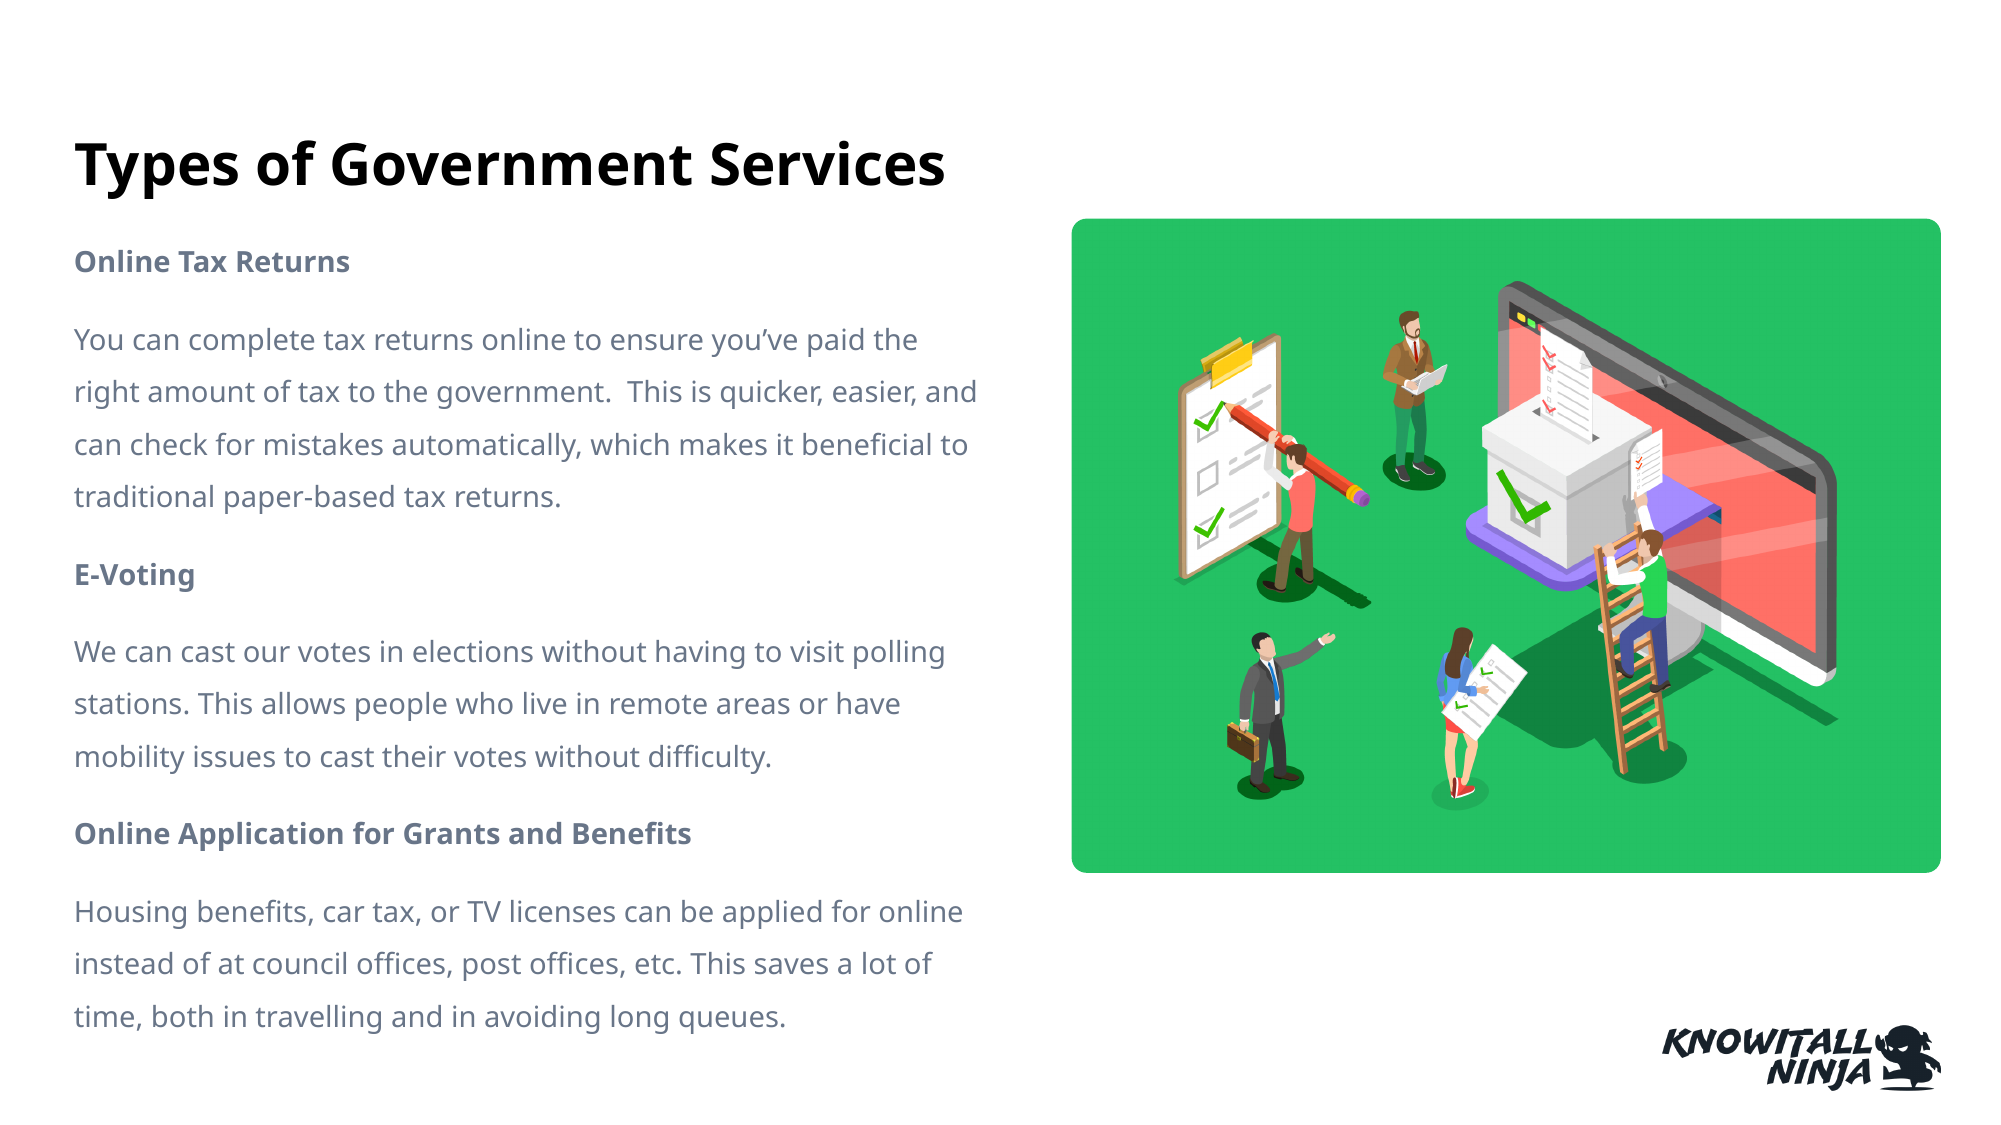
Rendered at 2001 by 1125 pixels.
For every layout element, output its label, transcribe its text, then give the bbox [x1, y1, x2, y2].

picture [1662, 1025, 1941, 1091]
picture [1071, 218, 1942, 874]
list Online Tax Returns You can complete tax returns online to ensure you’ve paid the right amount of tax to the government. This is quicker, easier, and can check for mistakes automatically, which makes it beneficial to traditional paper-based tax returns. E-Voting We can cast our votes in elections without having to visit polling stations. This allows people who live in remote areas or have mobility issues to cast their votes without difficulty. Online Application for Grants and Benefits Housing benefits, car tax, or TV licenses can be applied for online instead of at council offices, post offices, etc. This saves a lot of time, both in travelling and in avoiding long queues. [59, 218, 1000, 1091]
title Types of Government Services [59, 117, 1000, 206]
